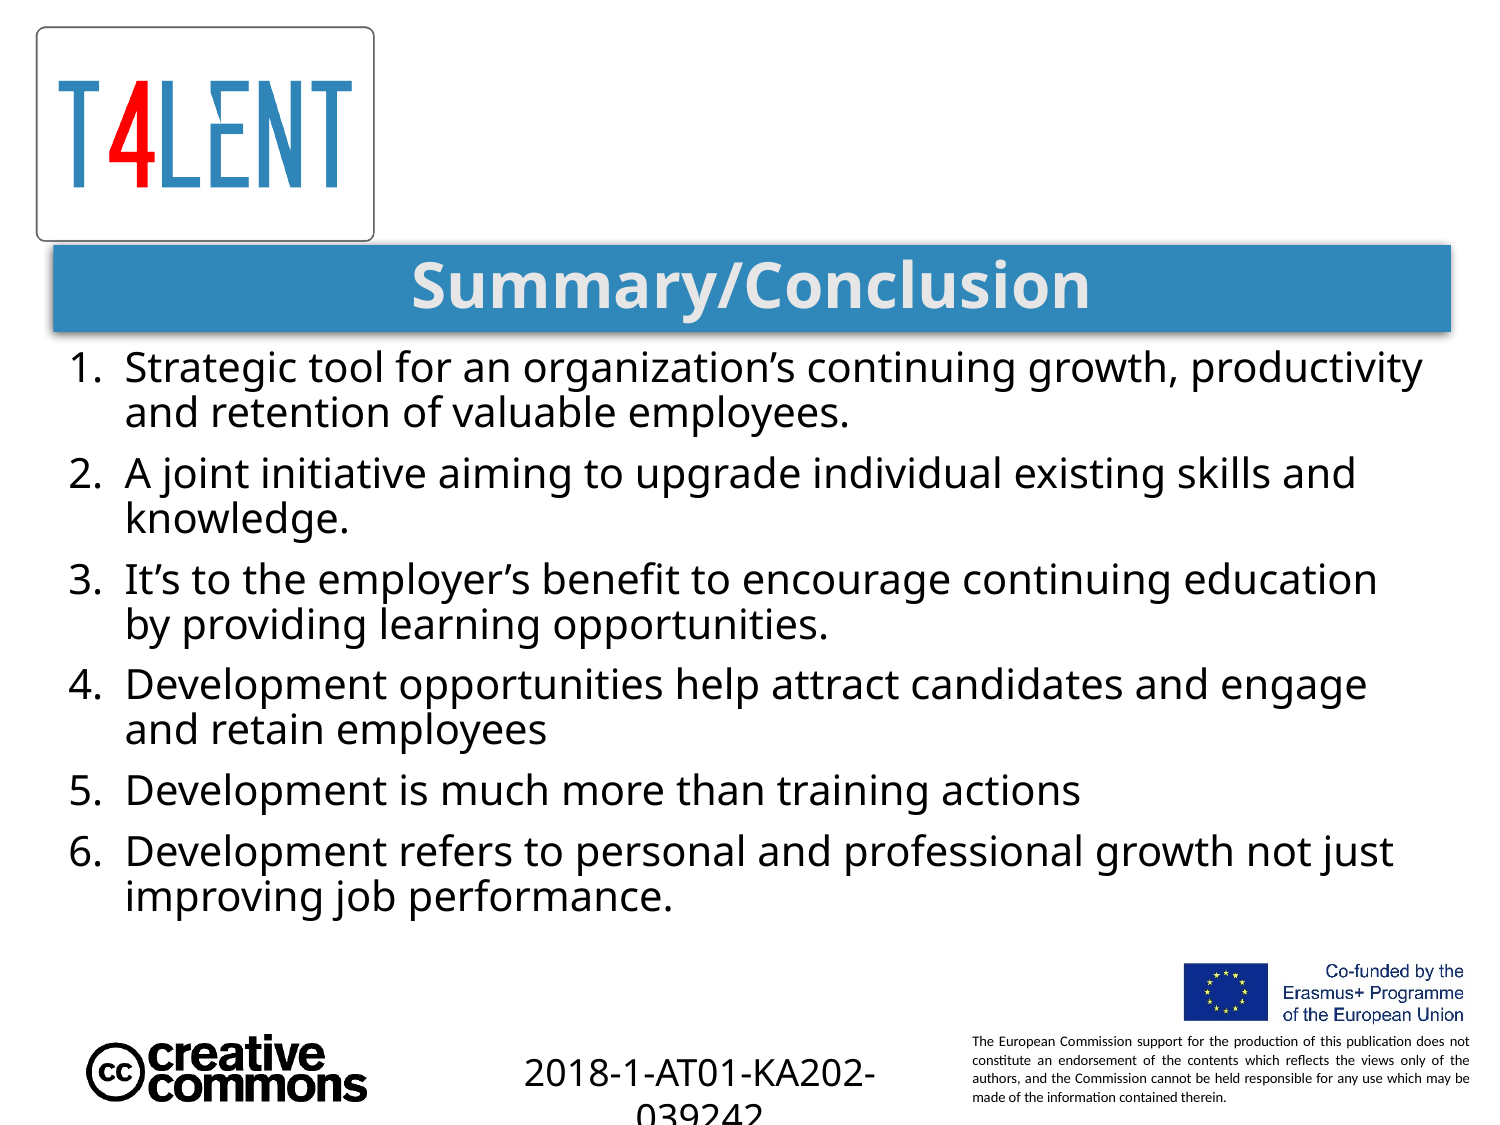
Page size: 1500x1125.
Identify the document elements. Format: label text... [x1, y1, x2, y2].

text_box 2018-1-AT01-KA202-039242 [454, 1040, 946, 1125]
picture [1166, 958, 1478, 1026]
subtitle Strategic tool for an organization’s continuing growth, productivity and retention of valuable employees. A joint initiative aiming to upgrade individual existing skills and knowledge. It’s to the employer’s benefit to encourage continuing education by providing learning opportunities. Development opportunities help attract candidates and engage and retain employees Development is much more than training actions Development refers to personal and professional growth not just improving job performance. [53, 331, 1447, 785]
picture [35, 26, 375, 242]
picture [85, 1034, 367, 1102]
title Summary/Conclusion [53, 245, 1451, 332]
